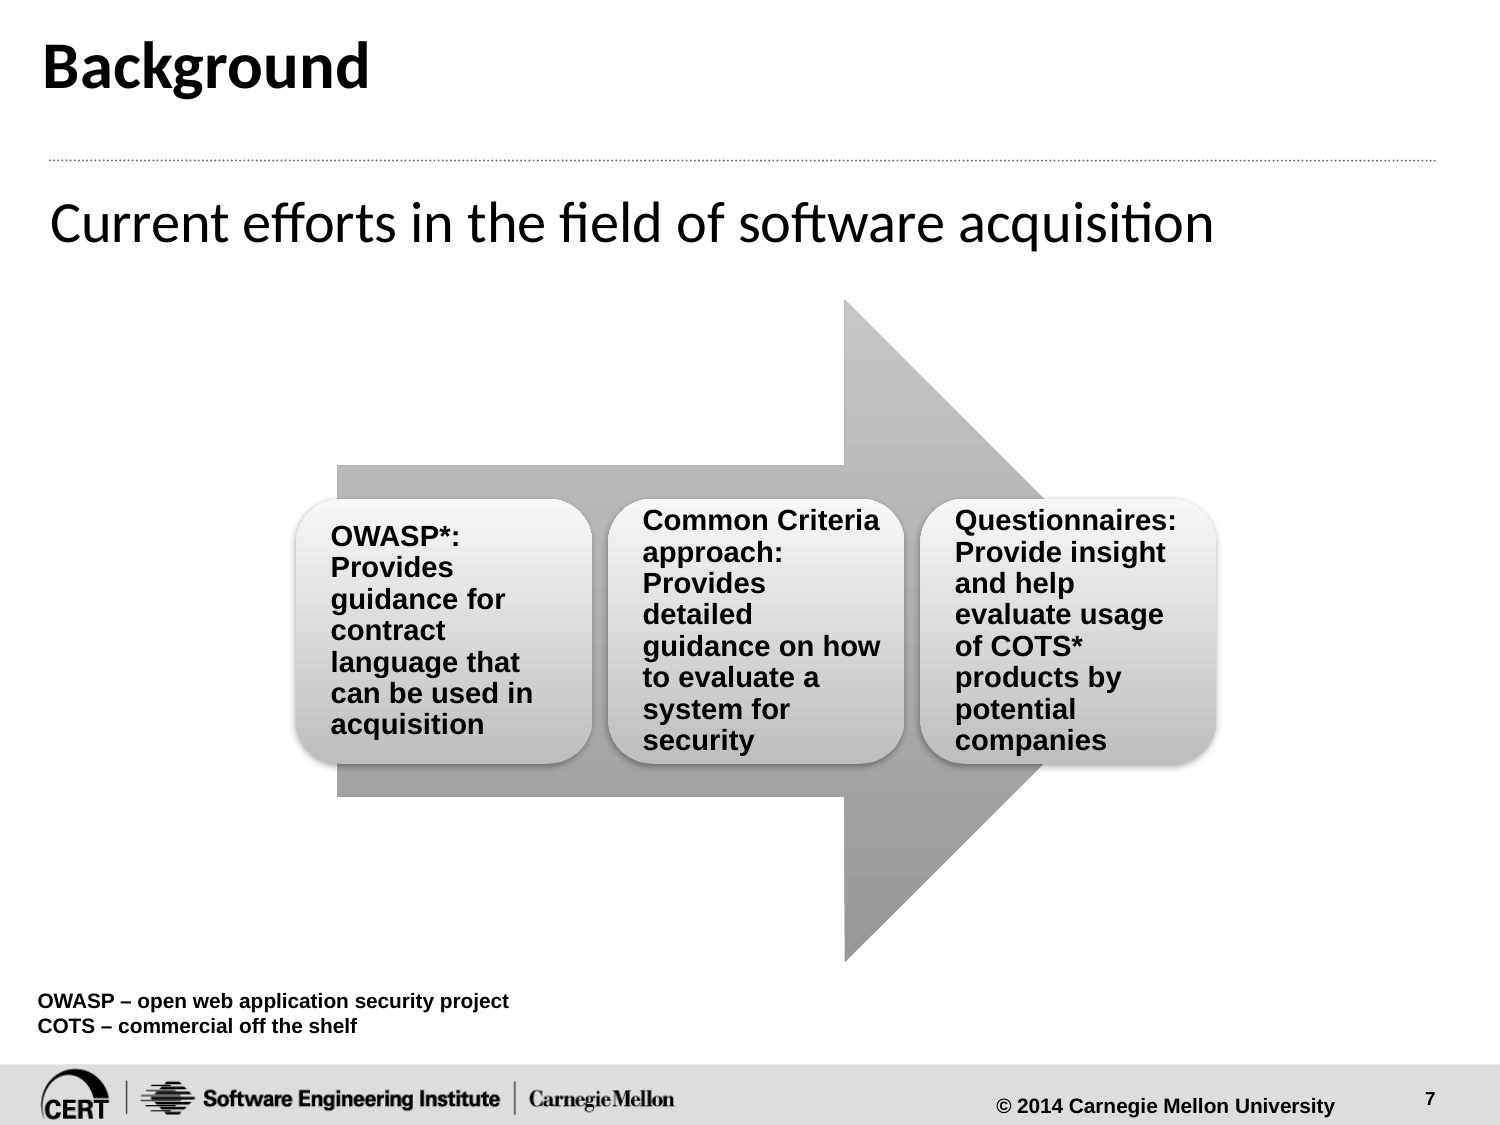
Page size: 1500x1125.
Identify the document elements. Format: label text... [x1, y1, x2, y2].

list Current efforts in the field of software acquisition [49, 187, 1438, 1001]
text_box OWASP – open web application security project COTS – commercial off the shelf [37, 975, 525, 1075]
picture [24, 1065, 688, 1125]
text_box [262, 299, 1251, 963]
title Background [42, 37, 1434, 155]
